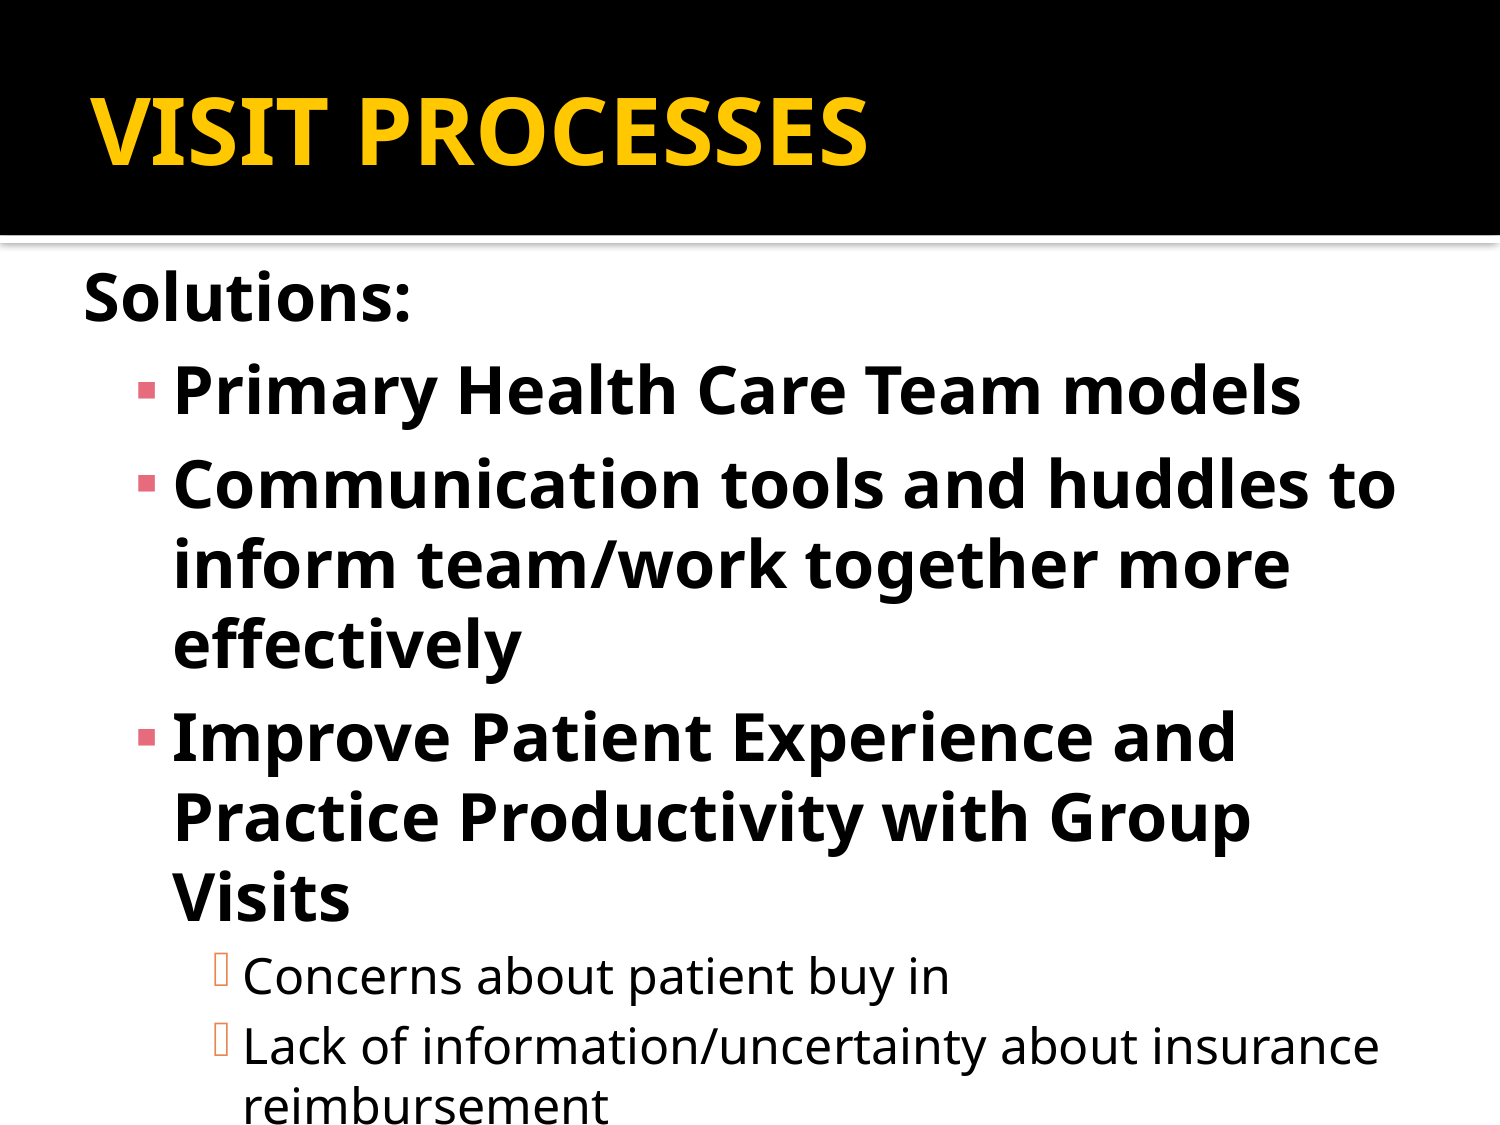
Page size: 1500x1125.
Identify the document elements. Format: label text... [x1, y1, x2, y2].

title VISIT PROCESSES [75, 25, 1425, 199]
list Solutions: Primary Health Care Team models Communication tools and huddles to inform team/work together more effectively Improve Patient Experience and Practice Productivity with Group Visits Concerns about patient buy in Lack of information/uncertainty about insurance reimbursement [0, 199, 1426, 1051]
